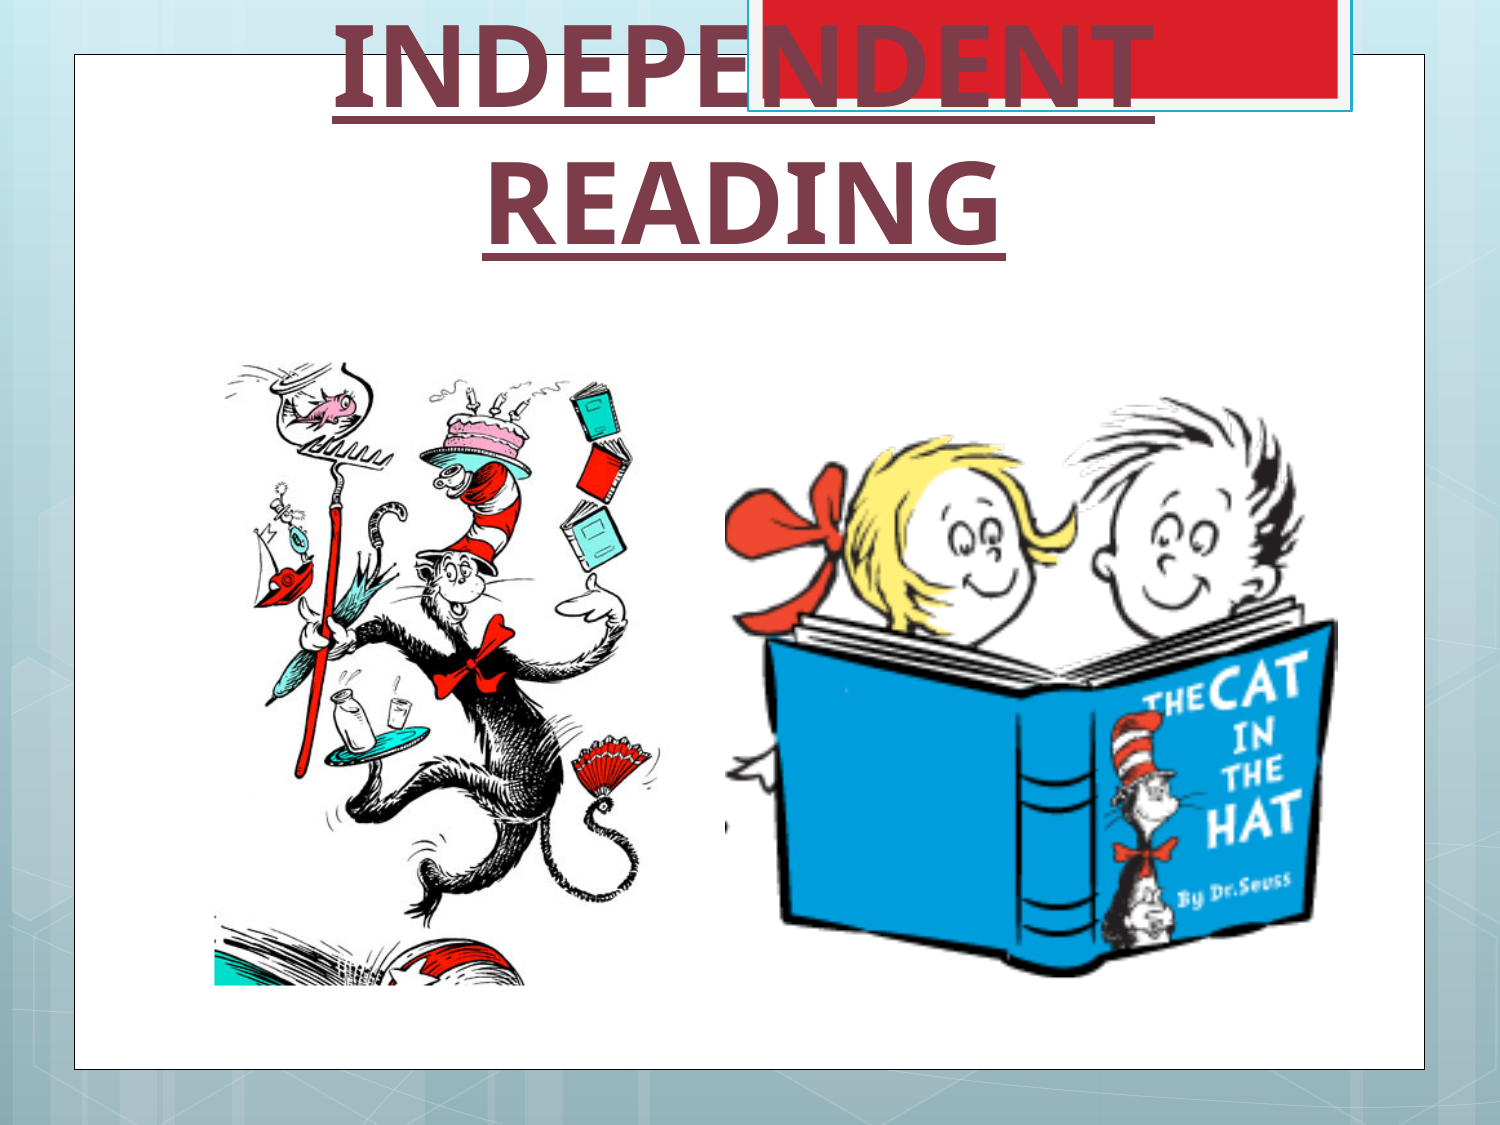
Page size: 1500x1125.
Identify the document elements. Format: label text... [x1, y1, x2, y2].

picture [212, 337, 682, 987]
title INDEPENDENT READING [68, 87, 1419, 275]
picture [724, 395, 1338, 982]
